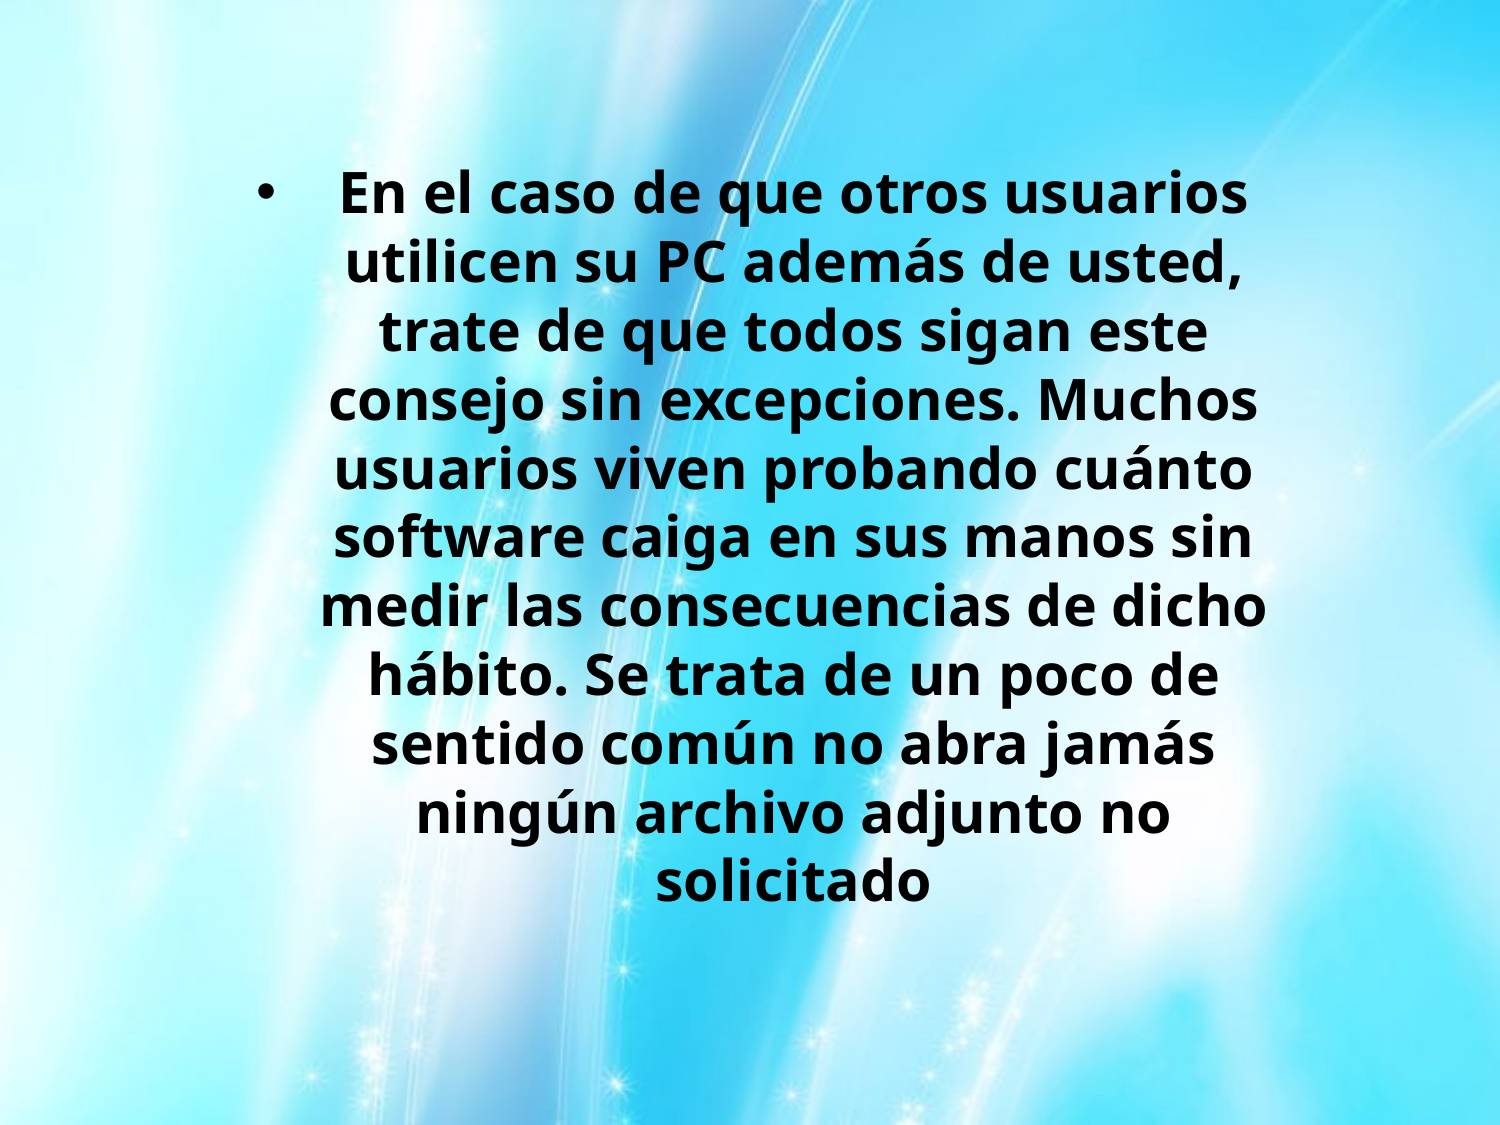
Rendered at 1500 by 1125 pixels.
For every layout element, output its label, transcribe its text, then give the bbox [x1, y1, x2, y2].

picture [0, 0, 1500, 1125]
subtitle En el caso de que otros usuarios utilicen su PC además de usted, trate de que todos sigan este consejo sin excepciones. Muchos usuarios viven probando cuánto software caiga en sus manos sin medir las consecuencias de dicho hábito. Se trata de un poco de sentido común no abra jamás ningún archivo adjunto no solicitado [194, 149, 1329, 929]
